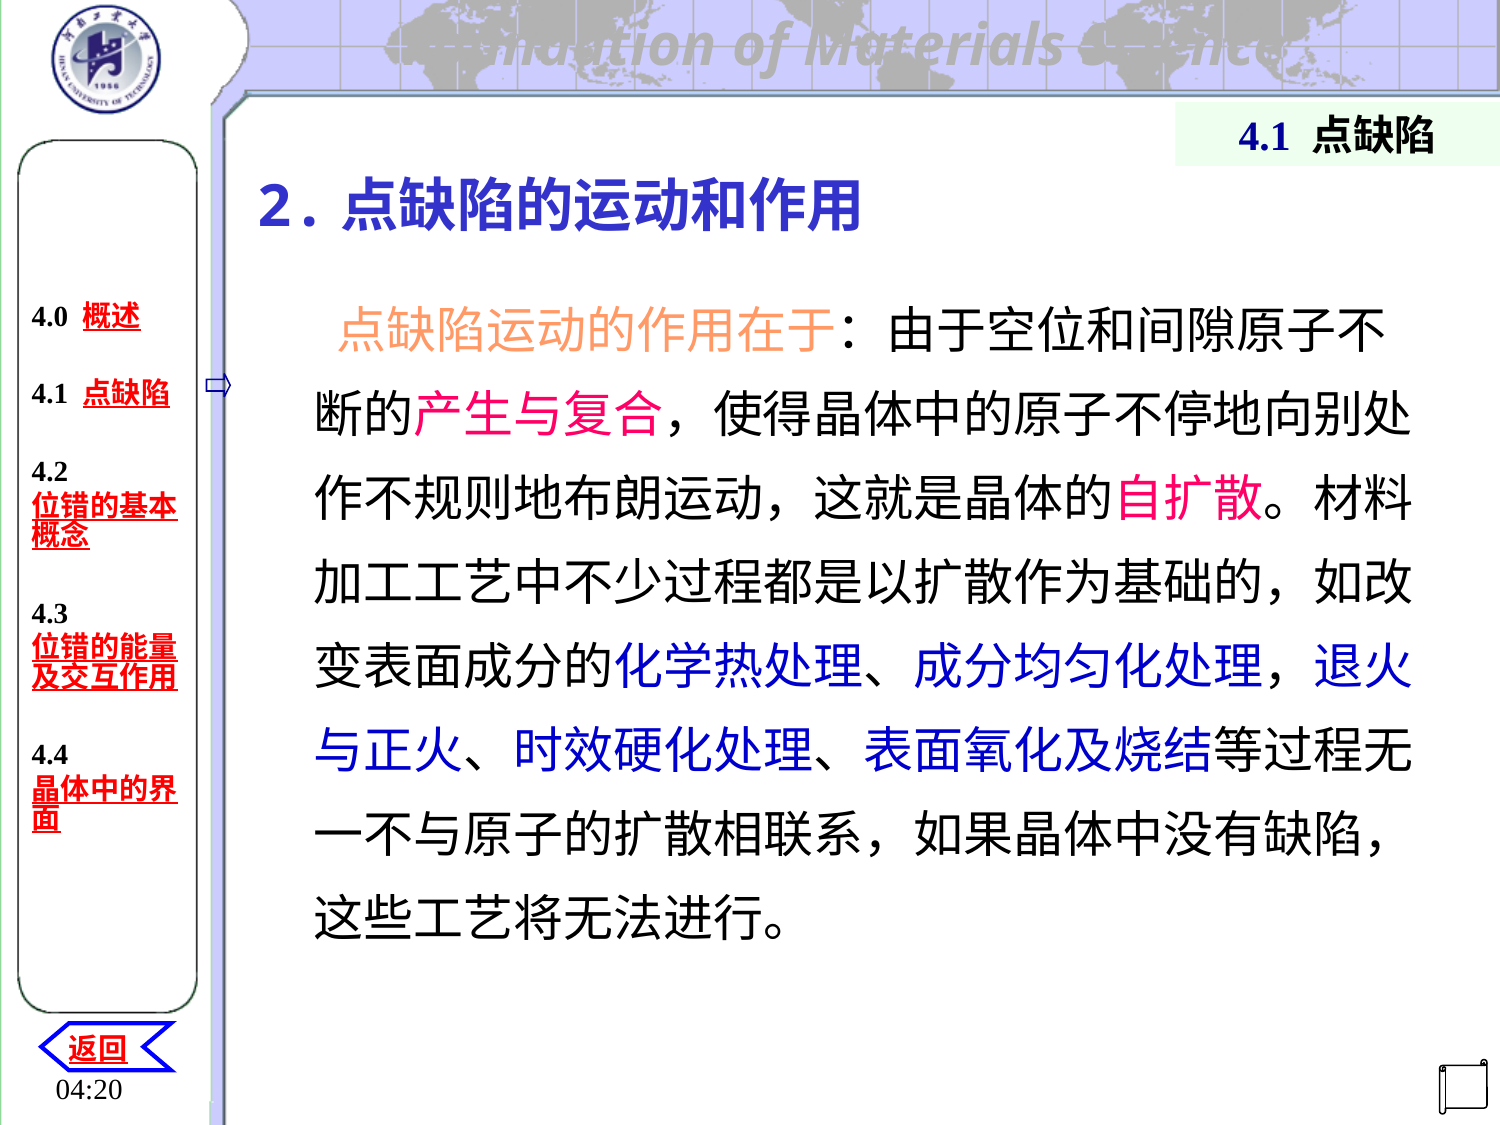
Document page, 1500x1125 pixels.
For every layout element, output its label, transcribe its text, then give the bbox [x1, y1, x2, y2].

text_box [1439, 1059, 1488, 1114]
text_box 点缺陷运动的作用在于：由于空位和间隙原子不断的产生与复合，使得晶体中的原子不停地向别处作不规则地布朗运动，这就是晶体的自扩散。材料加工工艺中不少过程都是以扩散作为基础的，如改变表面成分的化学热处理、成分均匀化处理，退火与正火、时效硬化处理、表面氧化及烧结等过程无一不与原子的扩散相联系，如果晶体中没有缺陷，这些工艺将无法进行。 [242, 267, 1436, 1035]
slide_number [40, 1062, 204, 1125]
text_box 4.0 概述 4.1 点缺陷 4.2 位错的基本概念 4.3 位错的能量及交互作用 4.4晶体中的界面 [16, 219, 195, 797]
picture [0, 0, 1500, 1125]
text_box 4.1 点缺陷 [1175, 101, 1500, 166]
footer 机电工程学院 [1021, 1058, 1497, 1125]
text_box [206, 373, 231, 397]
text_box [40, 1022, 172, 1074]
text_box 2.点缺陷的运动和作用 [242, 160, 927, 246]
